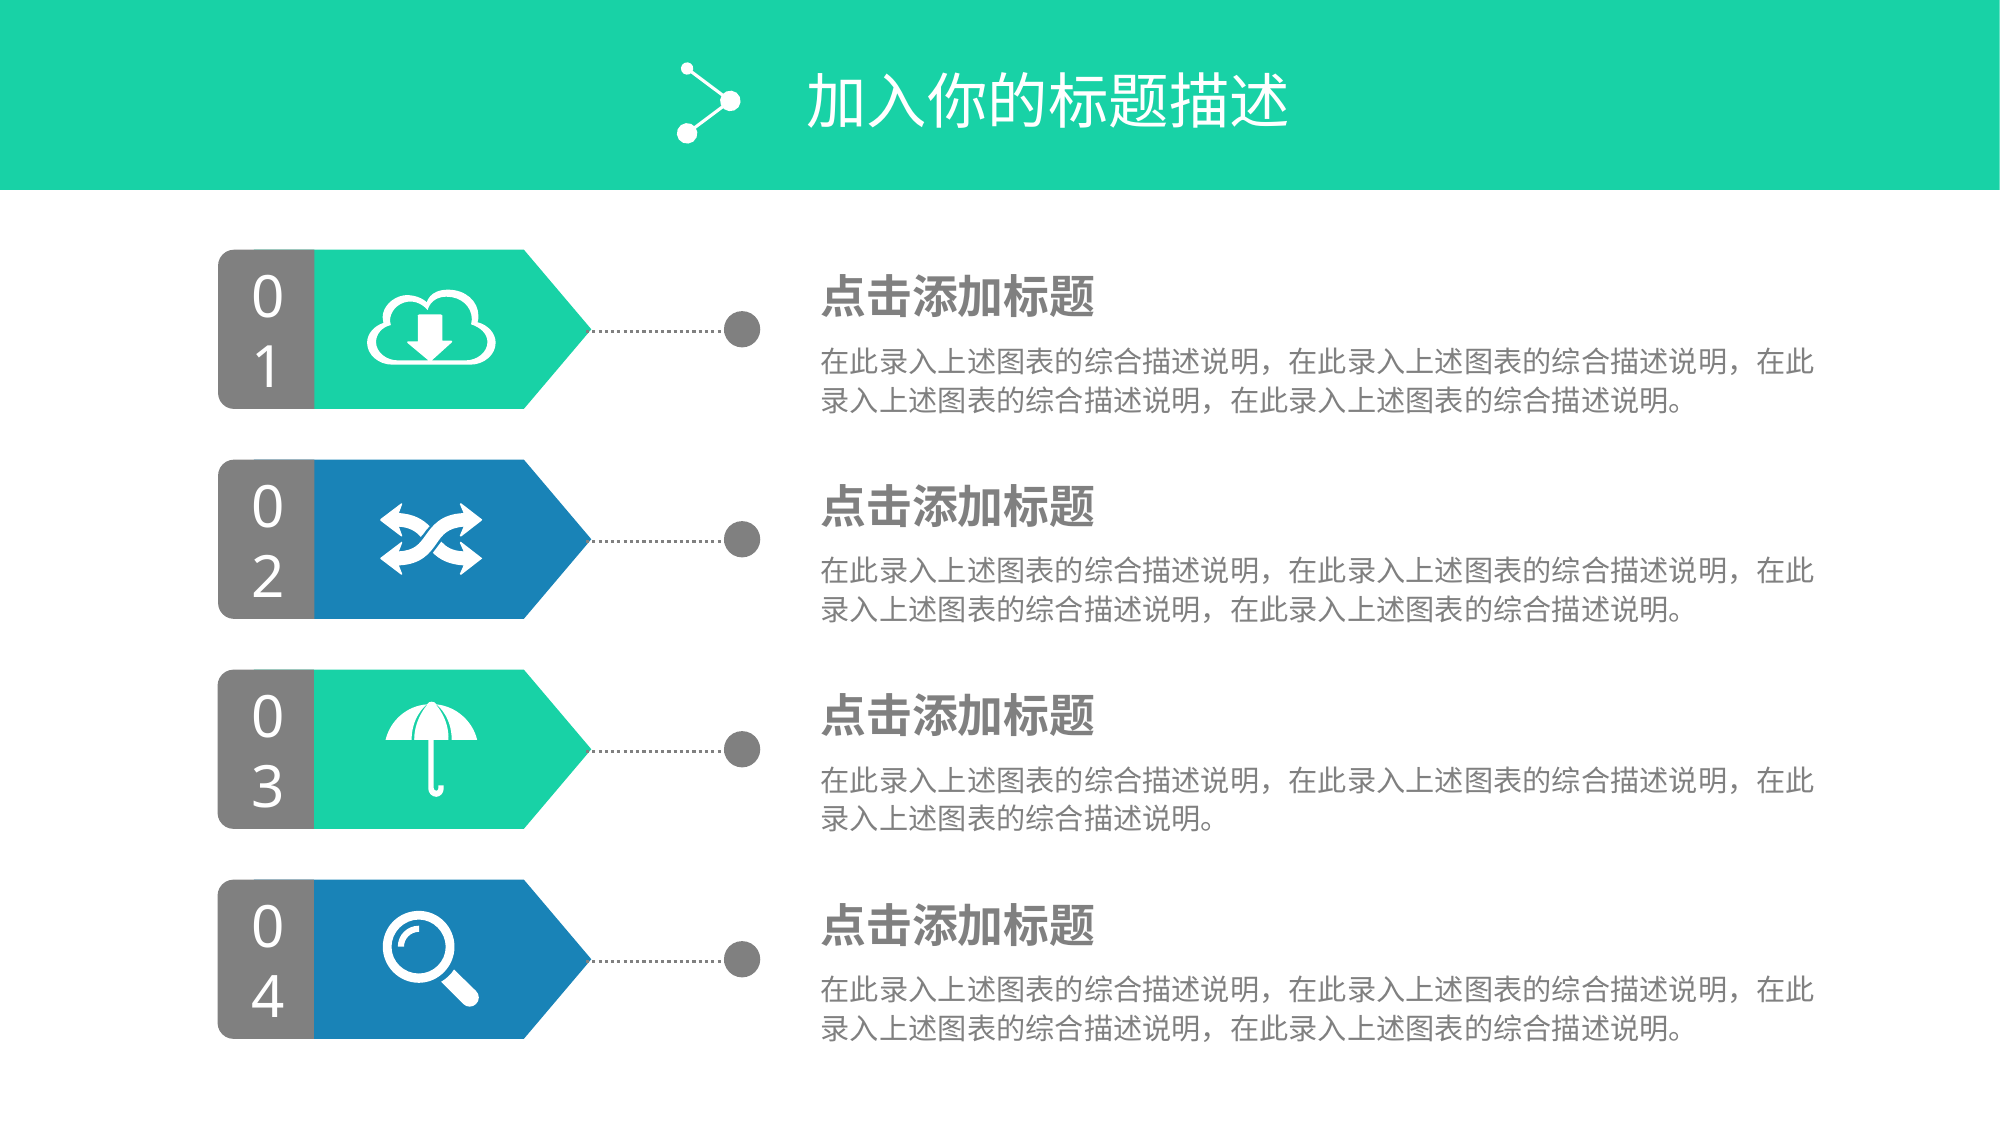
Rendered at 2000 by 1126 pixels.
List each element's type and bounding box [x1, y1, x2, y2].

text_box [805, 470, 1832, 635]
text_box [218, 249, 727, 409]
text_box [727, 522, 759, 557]
text_box [805, 888, 1832, 1054]
text_box [805, 260, 1832, 426]
text_box [218, 459, 727, 619]
text_box [217, 669, 727, 829]
text_box [0, 0, 2000, 190]
text_box [805, 679, 1832, 845]
text_box [727, 312, 759, 347]
text_box [217, 879, 727, 1039]
text_box [727, 732, 759, 767]
text_box [727, 942, 759, 977]
